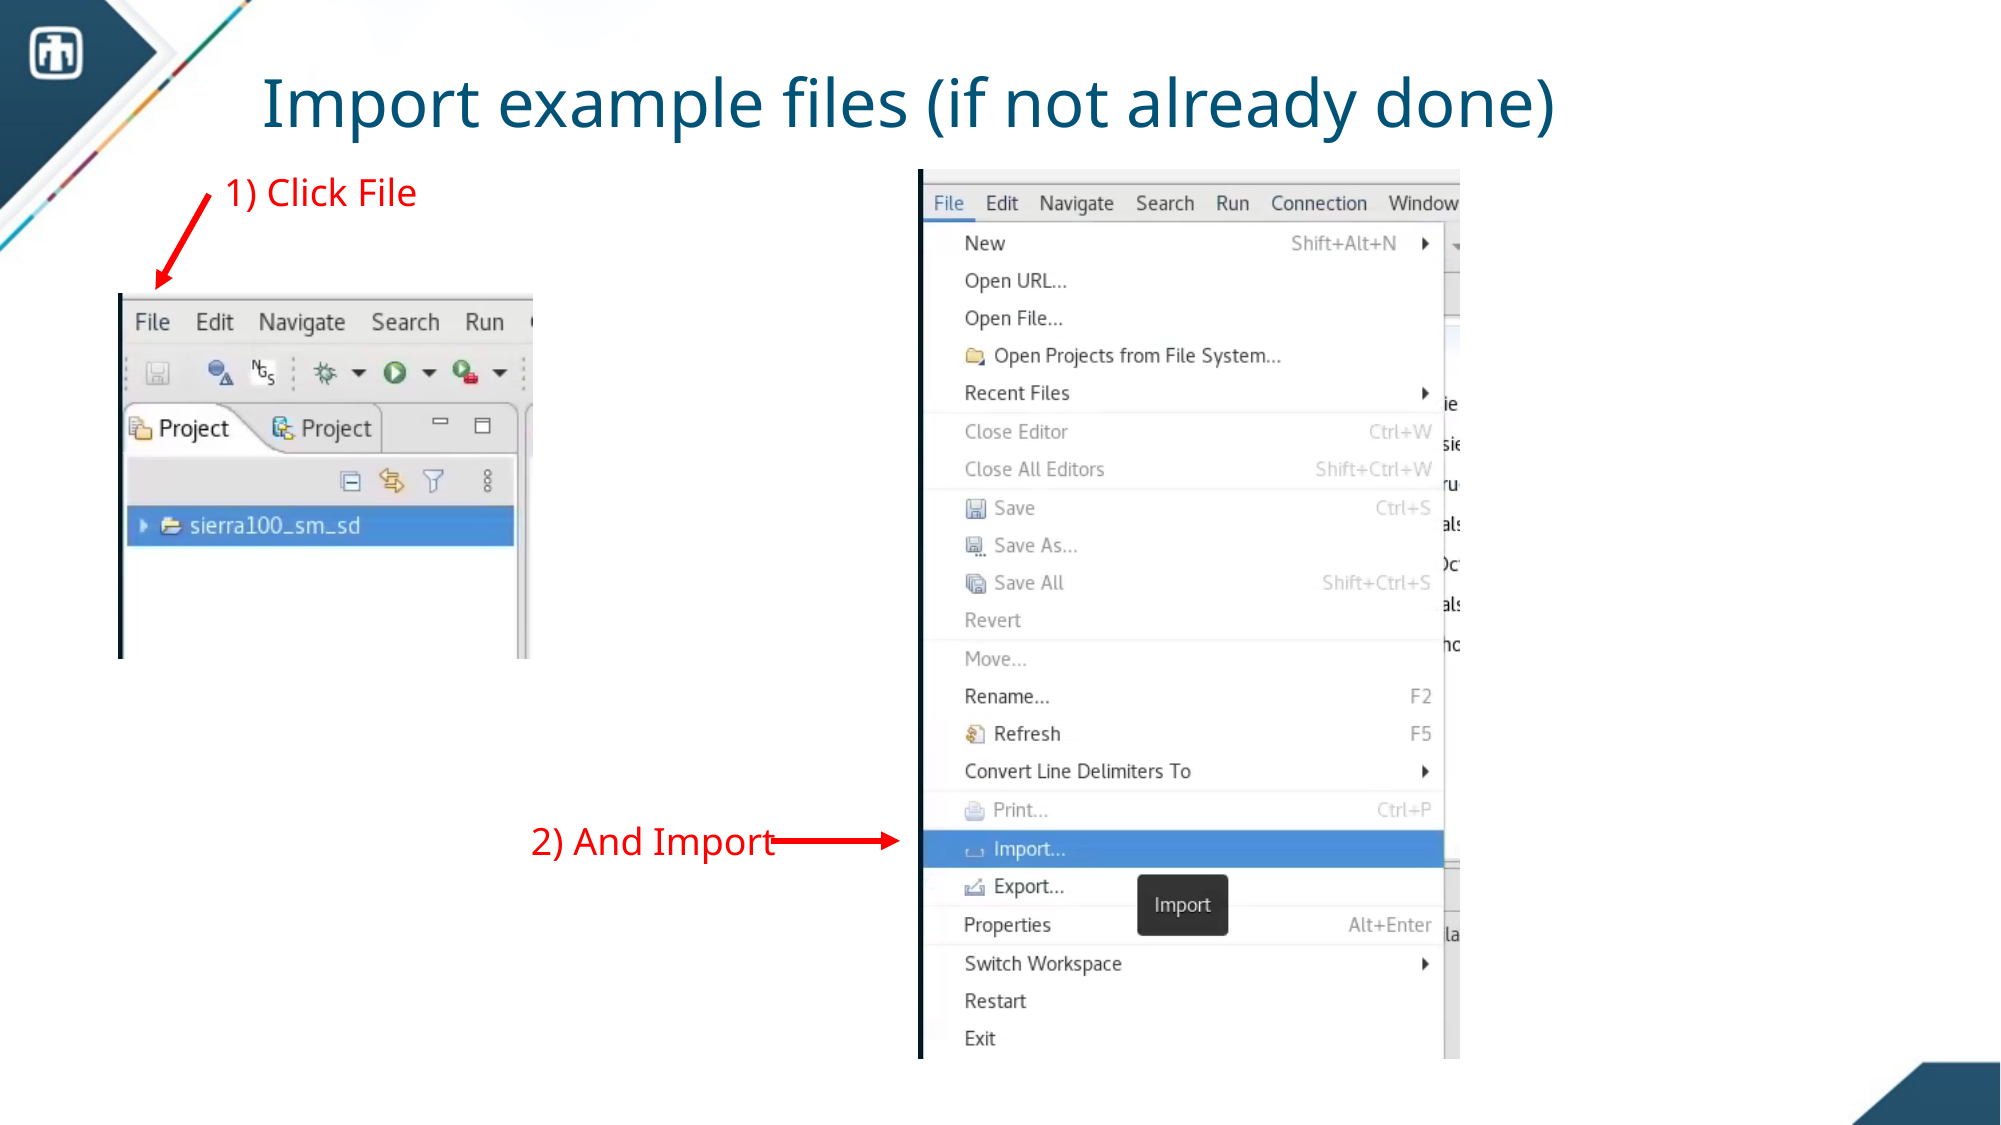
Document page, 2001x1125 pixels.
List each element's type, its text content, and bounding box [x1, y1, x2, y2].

title Import example files (if not already done) [262, 42, 1919, 170]
text_box 1) Click File [209, 161, 360, 293]
picture [0, 0, 2001, 1125]
text_box 2) And Import [515, 810, 753, 913]
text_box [155, 194, 210, 290]
